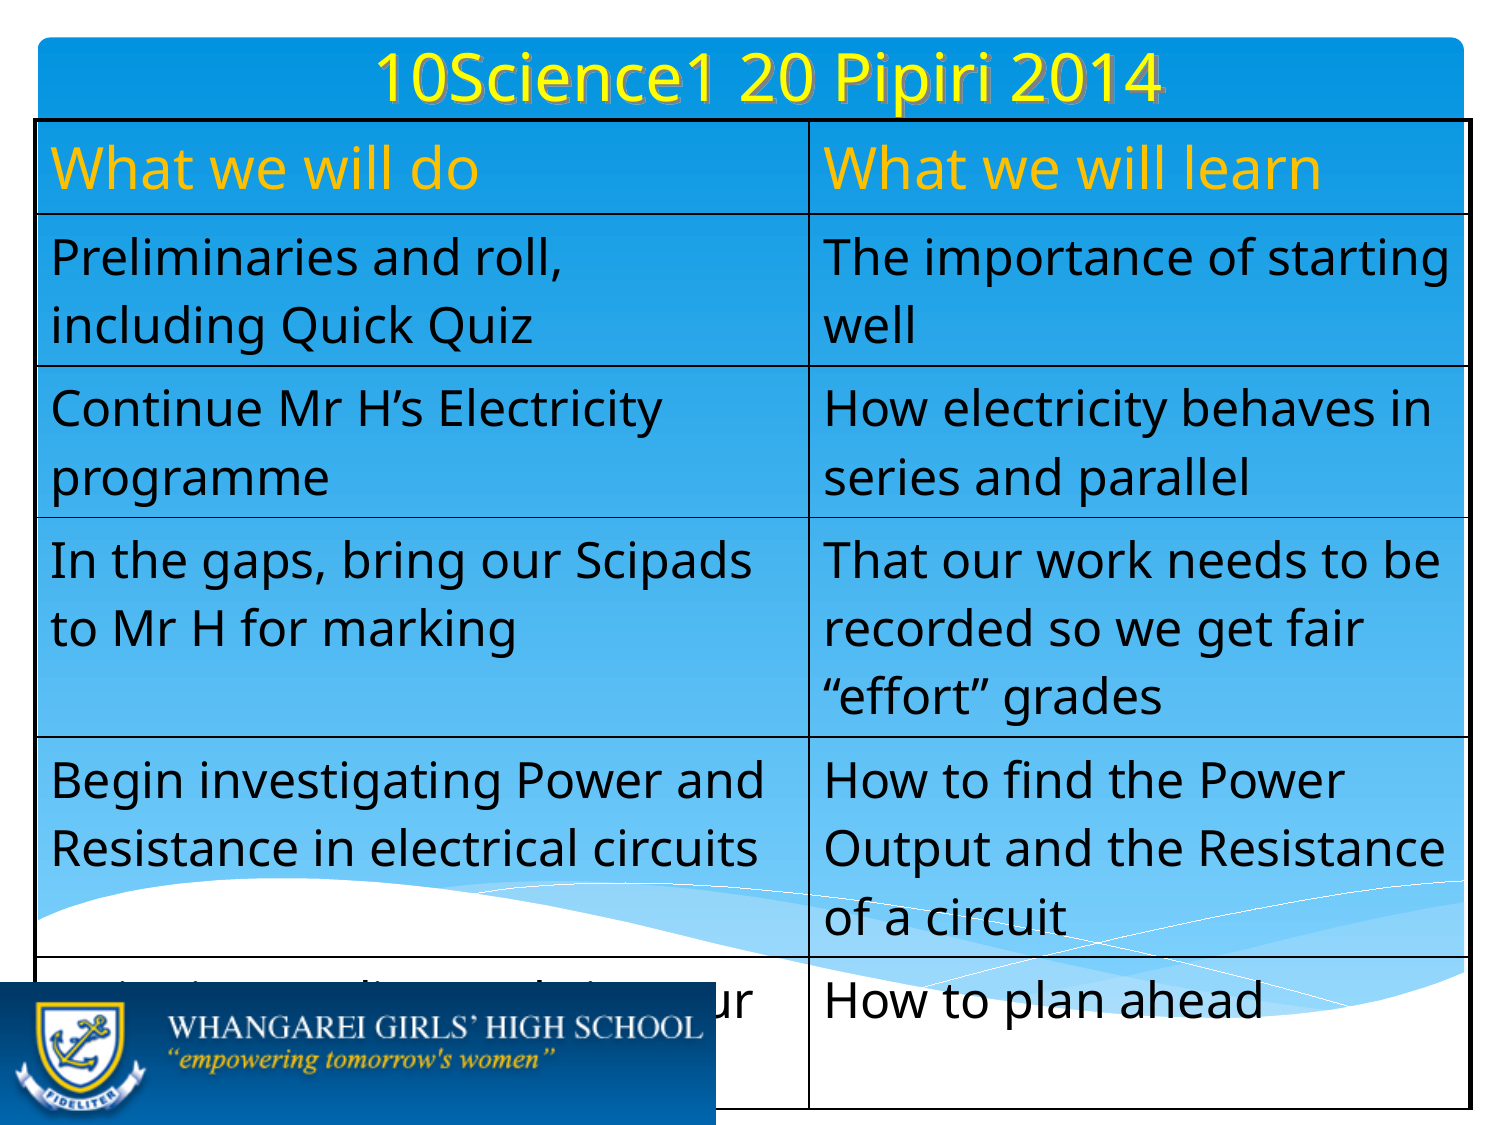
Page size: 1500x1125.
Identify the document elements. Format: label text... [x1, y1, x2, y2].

table_cell That our work needs to be recorded so we get fair “effort” grades [810, 518, 1468, 736]
table_cell How to plan ahead [810, 958, 1468, 1108]
table_cell Write in our diary to bring our Scipads next week [37, 958, 808, 1108]
table_cell How to find the Power Output and the Resistance of a circuit [810, 738, 1468, 956]
picture [0, 982, 716, 1125]
table_header What we will learn [810, 122, 1468, 213]
table_cell The importance of starting well [810, 215, 1468, 365]
table_cell Preliminaries and roll, including Quick Quiz [37, 215, 808, 365]
table_cell In the gaps, bring our Scipads to Mr H for marking [37, 518, 808, 736]
table_header What we will do [37, 122, 808, 213]
table_cell Continue Mr H’s Electricity programme [37, 367, 808, 517]
table_cell Begin investigating Power and Resistance in electrical circuits [37, 738, 808, 956]
table_cell How electricity behaves in series and parallel [810, 367, 1468, 517]
text_box 10Science1 20 Pipiri 2014 [162, 24, 1375, 118]
